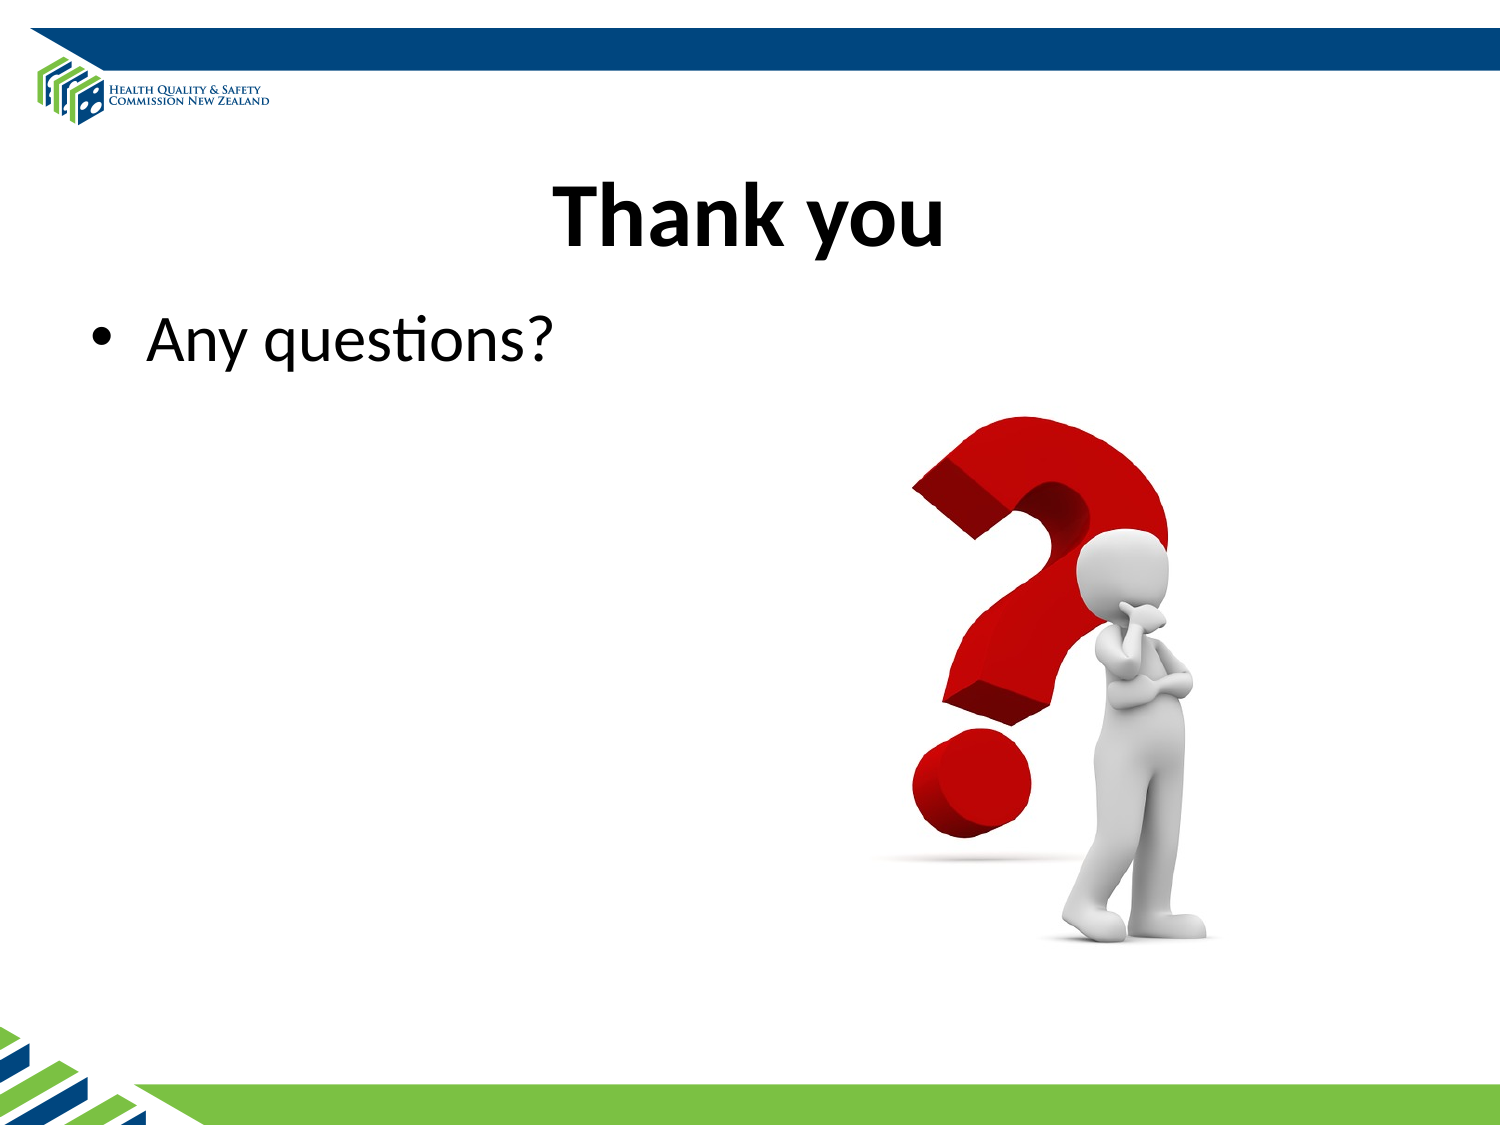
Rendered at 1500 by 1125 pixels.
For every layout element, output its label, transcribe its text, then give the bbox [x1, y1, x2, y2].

list Any questions? [75, 287, 1425, 1013]
title Thank you [75, 149, 1425, 271]
picture [0, 0, 1500, 1125]
